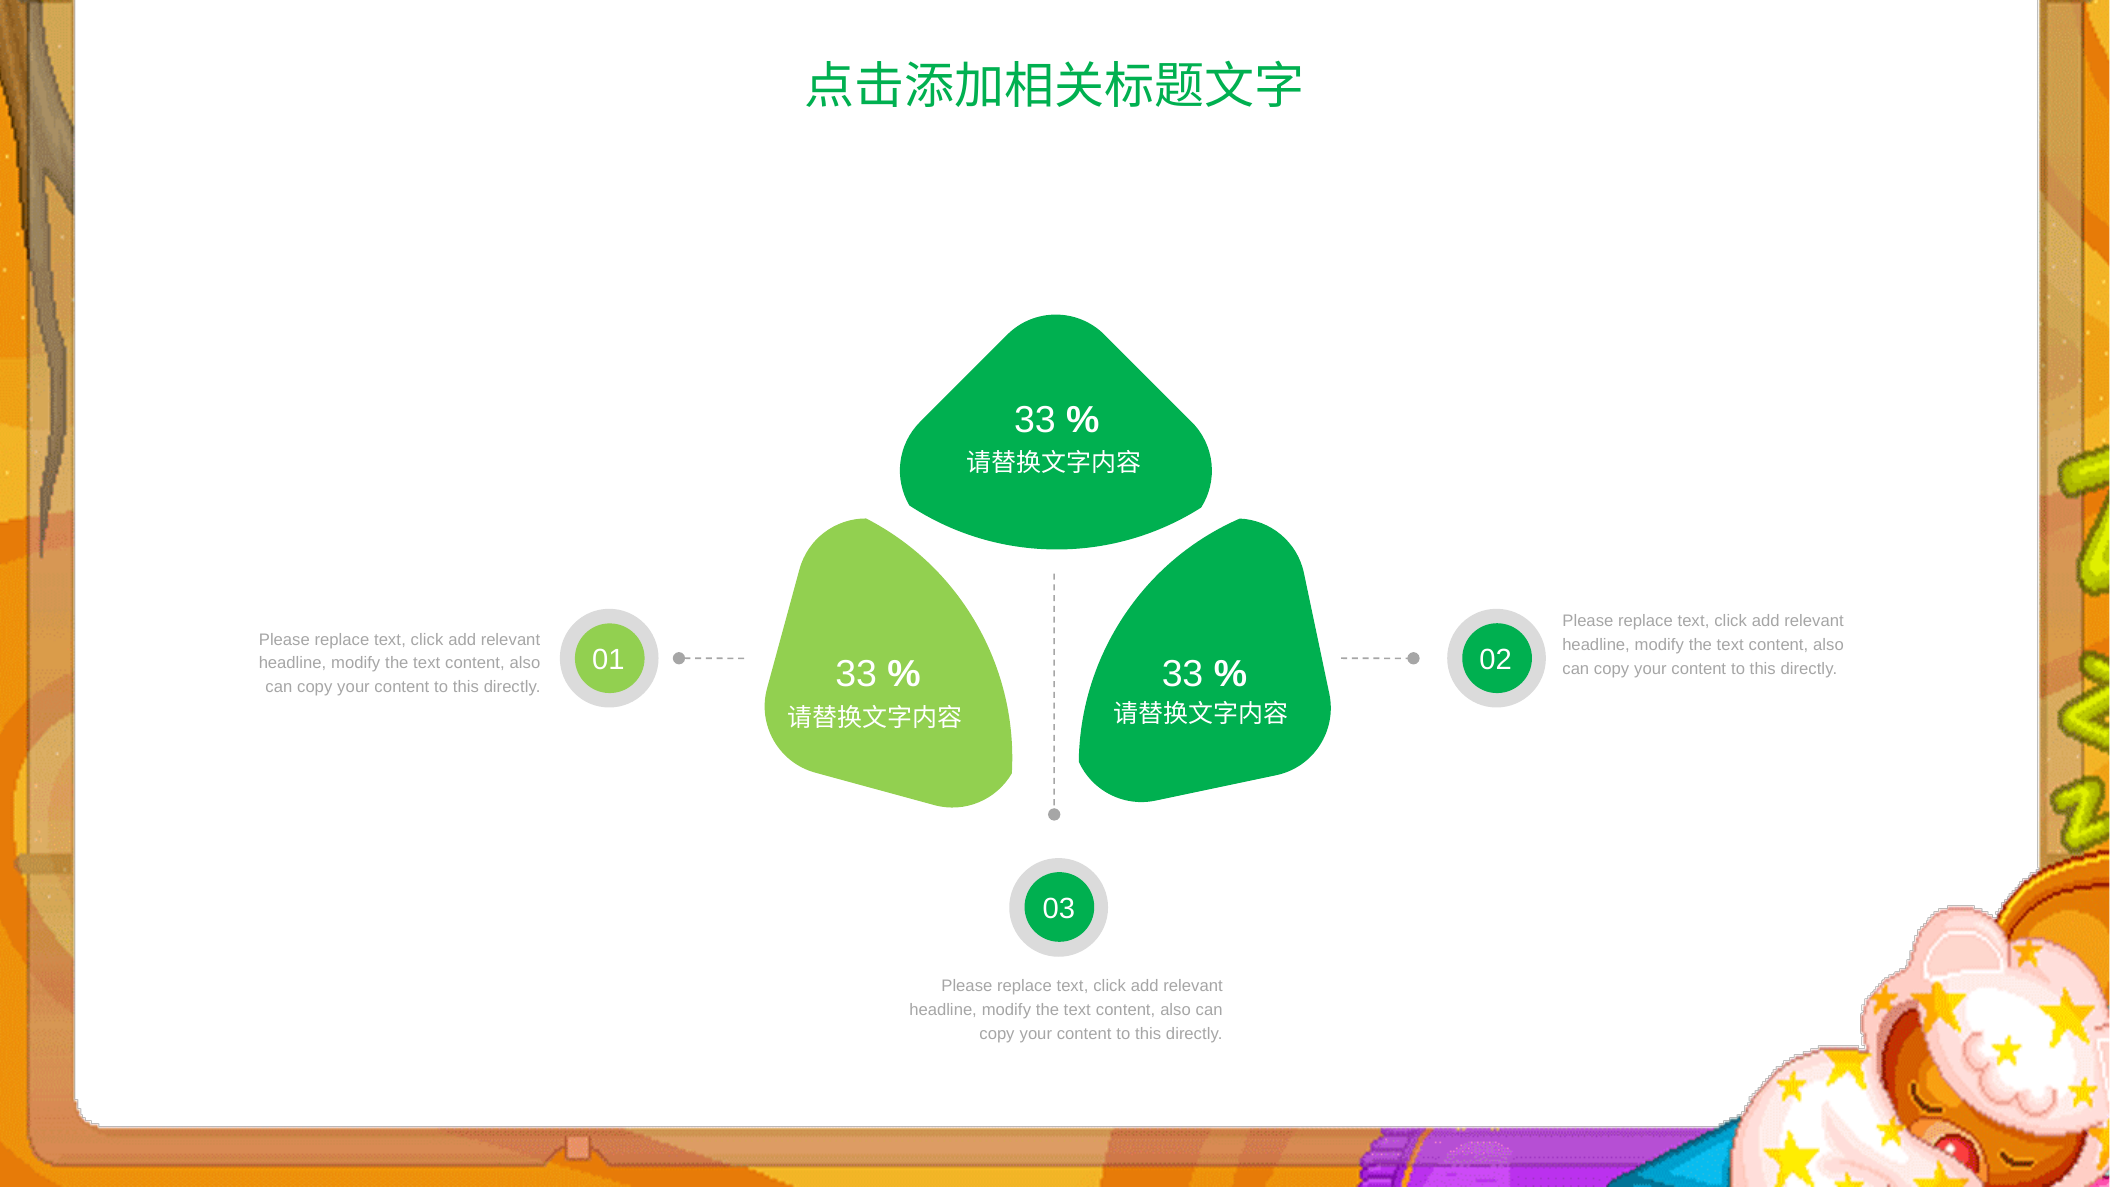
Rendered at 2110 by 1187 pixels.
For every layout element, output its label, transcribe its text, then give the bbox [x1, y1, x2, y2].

text_box [1024, 872, 1095, 942]
text_box [1407, 652, 1420, 665]
text_box Please replace text, click add relevant headline, modify the text content, also can copy your content to this directly. [233, 624, 541, 697]
text_box 点击添加相关标题文字 [803, 53, 1307, 114]
picture [0, 0, 2110, 1187]
text_box Please replace text, click add relevant headline, modify the text content, also can copy your content to this directly. [874, 970, 1224, 1043]
text_box [1447, 608, 1546, 708]
text_box [1047, 807, 1061, 821]
text_box 请替换文字内容 [963, 442, 1149, 480]
text_box 请替换文字内容 [1110, 693, 1296, 731]
text_box [899, 314, 1212, 550]
text_box [1462, 623, 1532, 694]
text_box 01 [585, 634, 633, 683]
text_box [672, 652, 691, 665]
text_box 33 % [1130, 621, 1279, 694]
text_box [1078, 518, 1331, 803]
text_box 02 [1473, 634, 1520, 683]
text_box 请替换文字内容 [784, 697, 970, 735]
text_box [1009, 858, 1109, 957]
text_box [559, 608, 659, 708]
text_box [764, 518, 1013, 808]
text_box 33 % [803, 621, 953, 694]
text_box 33 % [982, 368, 1131, 441]
text_box 03 [1036, 884, 1083, 931]
text_box [574, 623, 645, 694]
text_box Please replace text, click add relevant headline, modify the text content, also can copy your content to this directly. [1562, 605, 1870, 678]
